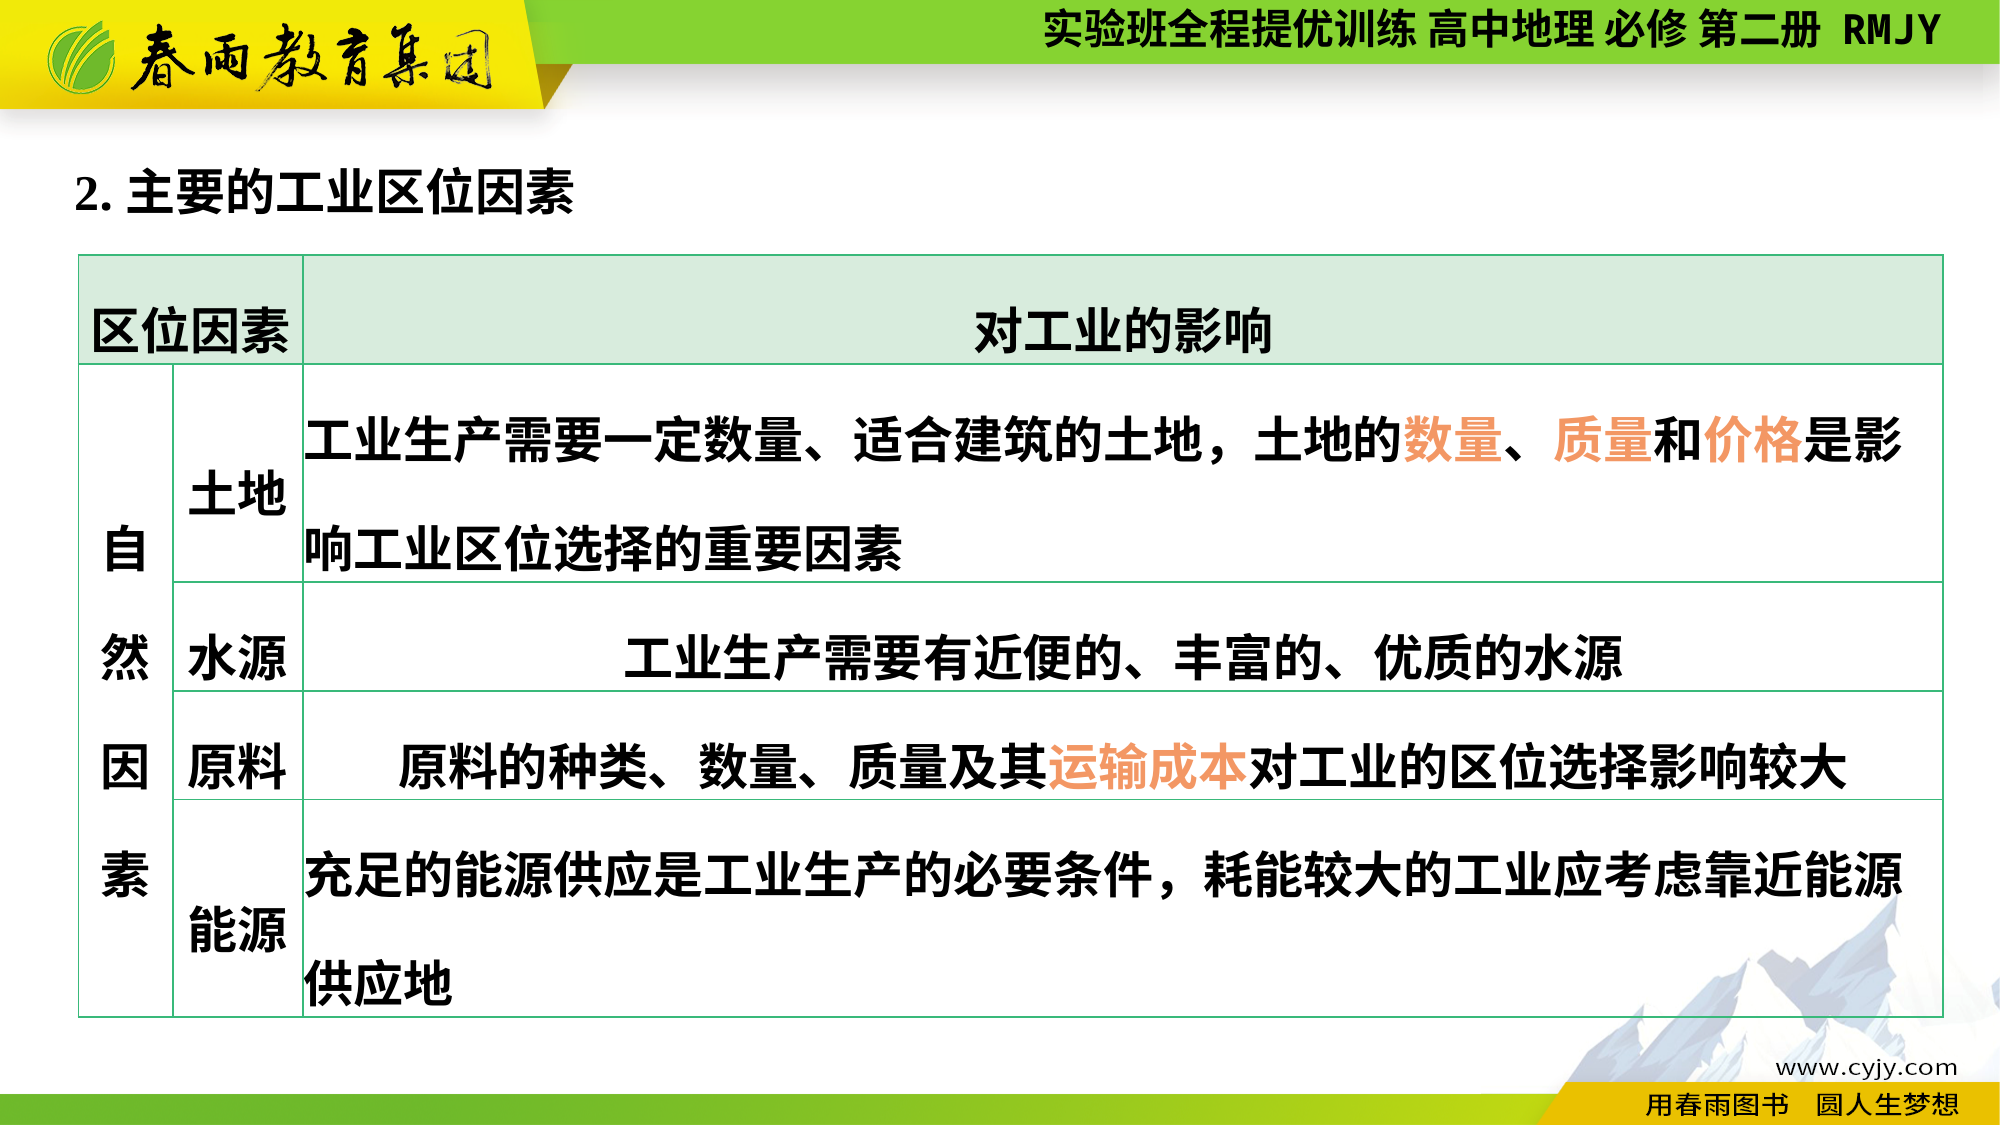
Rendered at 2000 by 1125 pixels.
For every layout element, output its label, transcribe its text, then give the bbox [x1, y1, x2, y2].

table_cell 能源 [174, 800, 302, 1016]
table_cell 原料 [174, 692, 302, 799]
picture [0, 0, 2000, 1125]
table_cell 原料的种类、数量、质量及其运输成本对工业的区位选择影响较大 [304, 692, 1942, 799]
table_cell 自然因素 [79, 365, 172, 1016]
table_cell 充足的能源供应是工业生产的必要条件，耗能较大的工业应考虑靠近能源供应地 [304, 800, 1942, 1016]
table_header 对工业的影响 [304, 256, 1942, 363]
table_cell 土地 [174, 365, 302, 581]
table_header 区位因素 [79, 256, 302, 363]
table_cell 工业生产需要有近便的、丰富的、优质的水源 [304, 583, 1942, 690]
table_cell 工业生产需要一定数量、适合建筑的土地，土地的数量、质量和价格是影响工业区位选择的重要因素 [304, 365, 1942, 581]
table_cell 水源 [174, 583, 302, 690]
list 2.主要的工业区位因素 [59, 122, 1944, 217]
